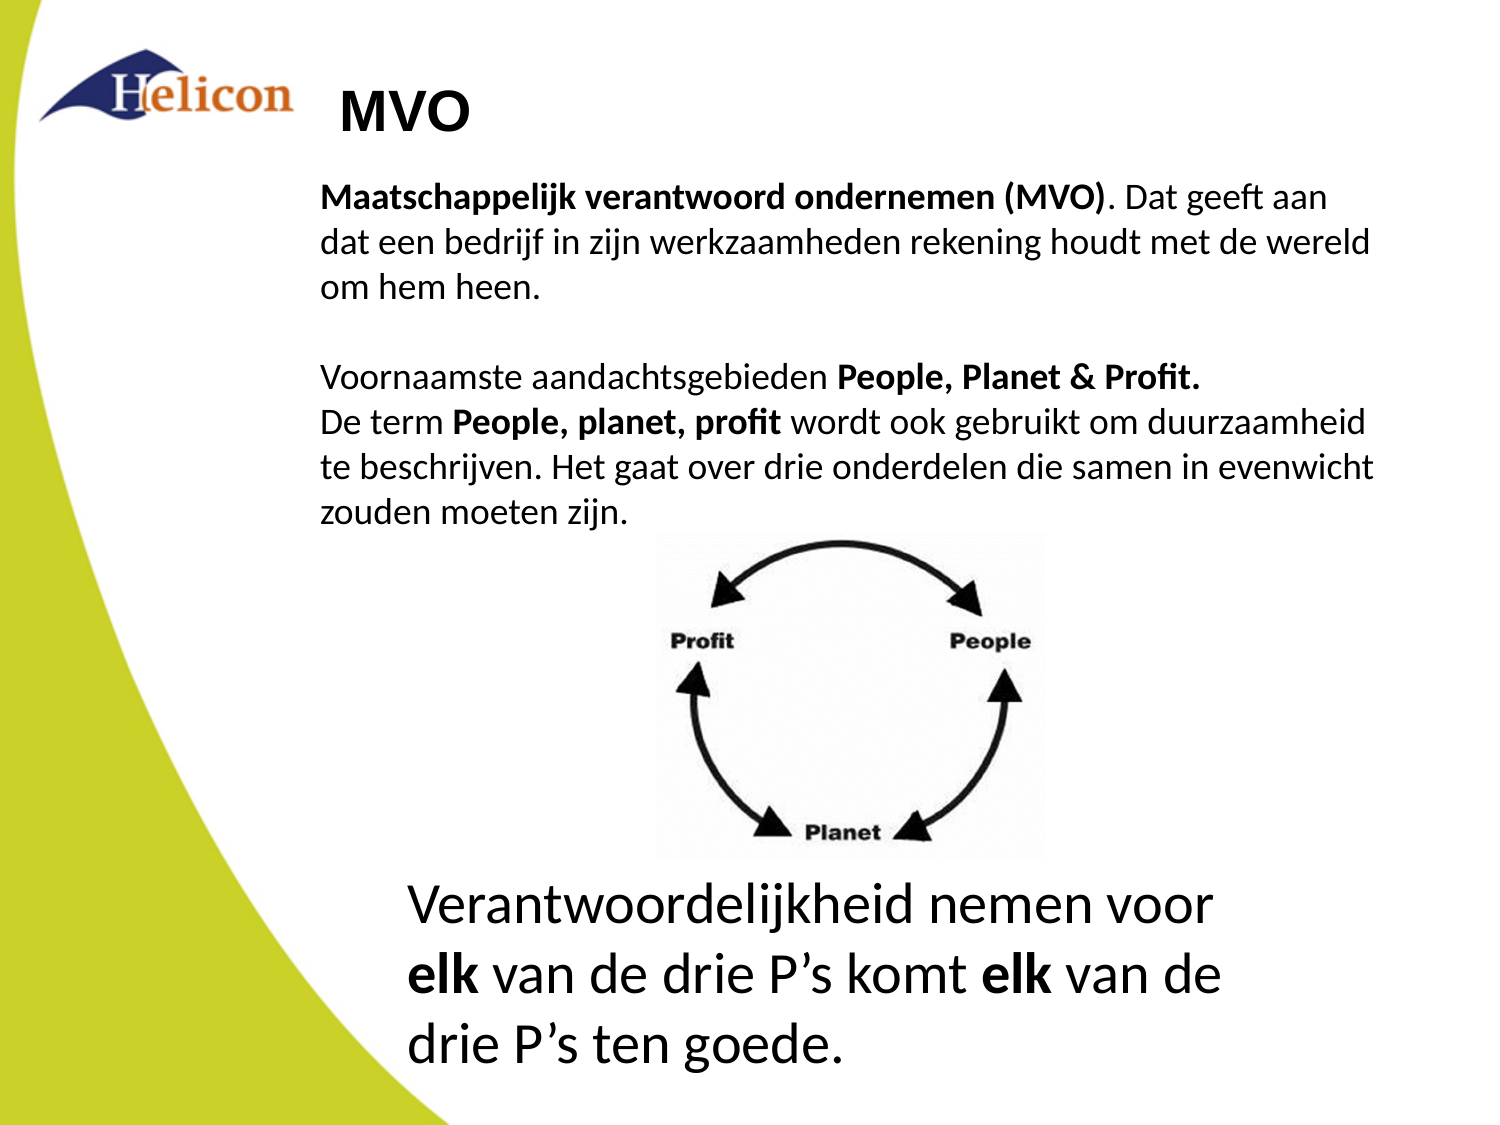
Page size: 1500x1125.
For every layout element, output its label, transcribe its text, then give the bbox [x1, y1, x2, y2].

text_box Verantwoordelijkheid nemen voor elk van de drie P’s komt elk van de drie P’s ten goede. [392, 857, 1282, 1125]
title MVO [324, 54, 1415, 161]
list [655, 530, 1046, 858]
text_box Maatschappelijk verantwoord ondernemen (MVO). Dat geeft aan dat een bedrijf in zijn werkzaamheden rekening houdt met de wereld om hem heen. Voornaamste aandachtsgebieden People, Planet & Profit. De term People, planet, profit wordt ook gebruikt om duurzaamheid te beschrijven. Het gaat over drie onderdelen die samen in evenwicht zouden moeten zijn. [305, 164, 1396, 540]
picture [0, 0, 1500, 1125]
